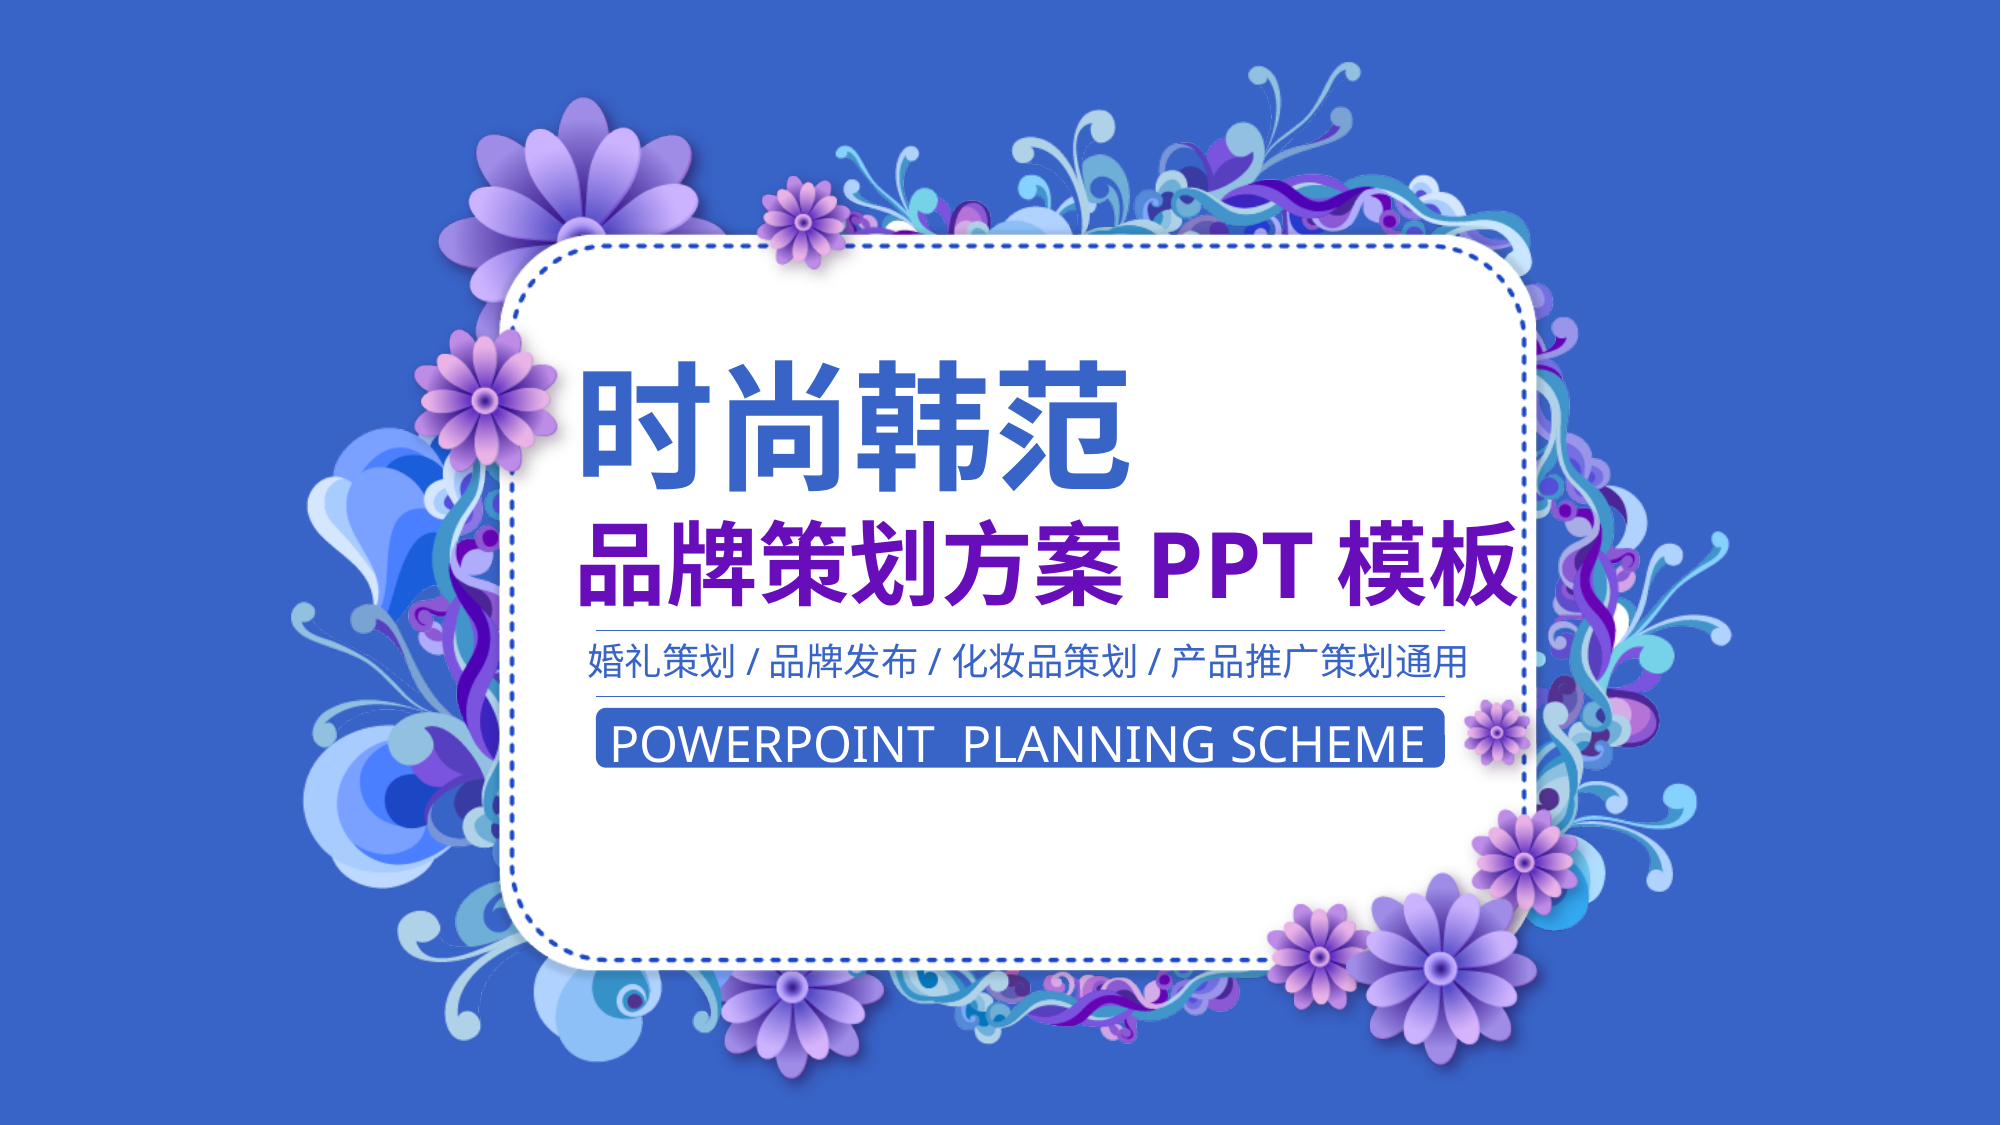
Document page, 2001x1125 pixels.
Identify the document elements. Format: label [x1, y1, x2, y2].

picture [227, 0, 1793, 1125]
